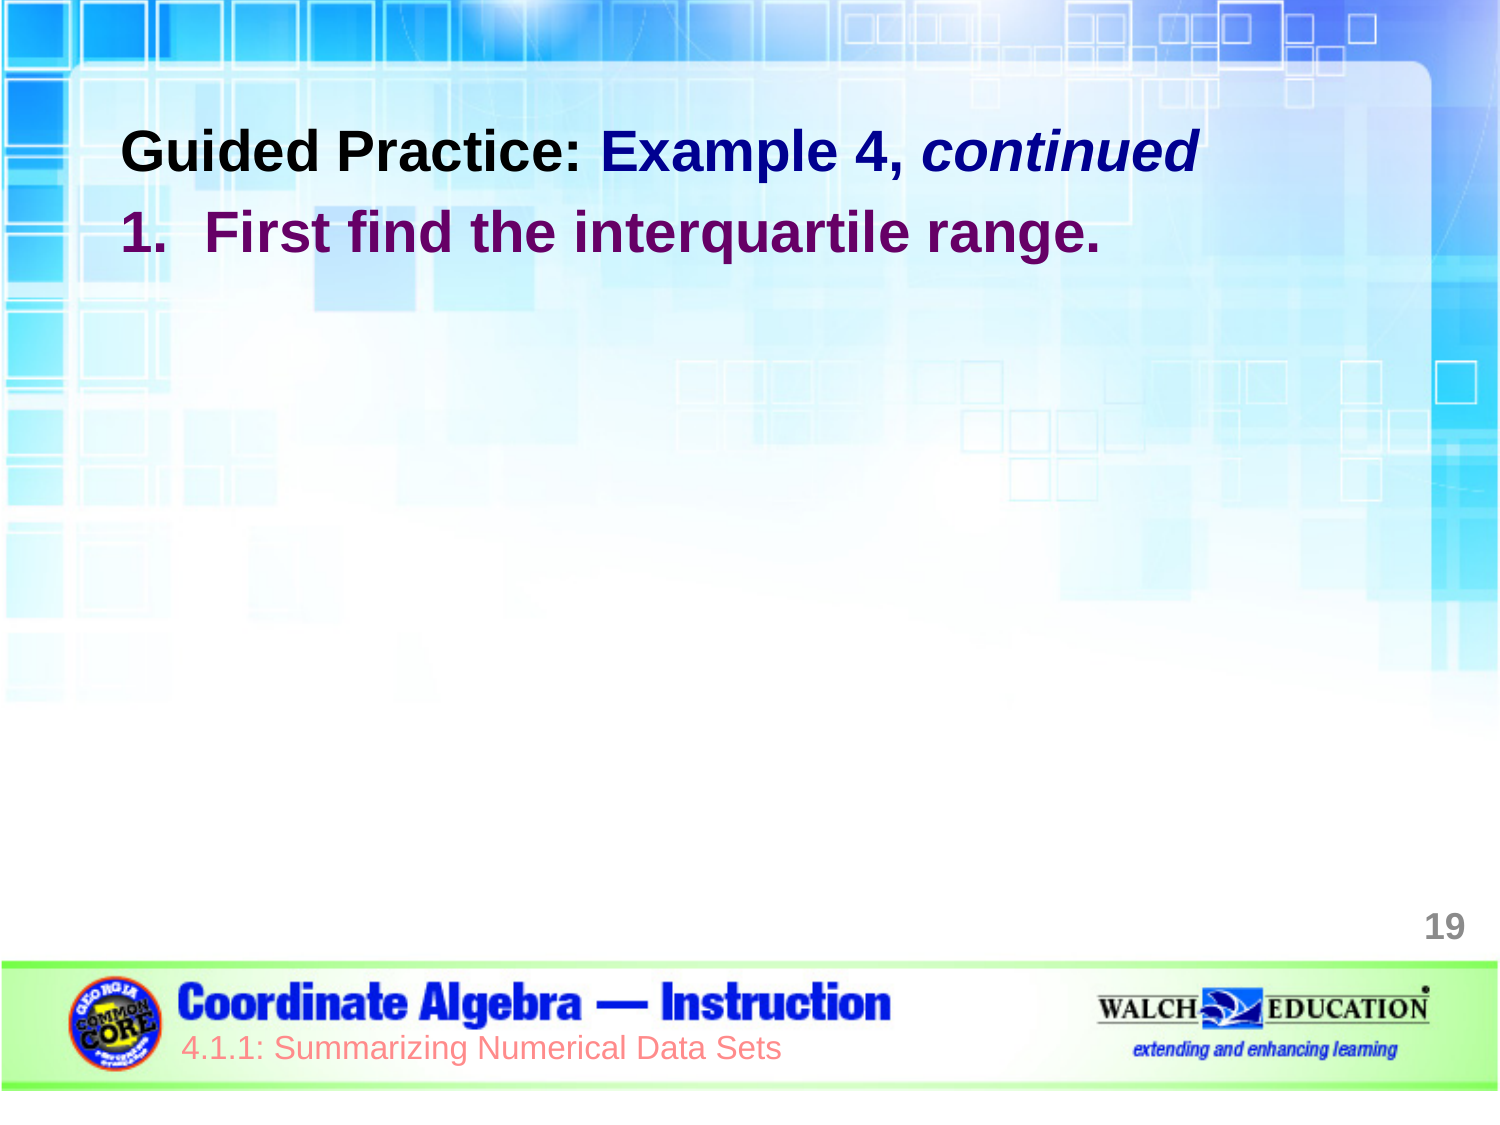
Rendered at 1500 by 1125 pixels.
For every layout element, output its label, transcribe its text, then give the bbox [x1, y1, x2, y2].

footer 4.1.1: Summarizing Numerical Data Sets [166, 1024, 1080, 1069]
slide_number 19 [1361, 901, 1481, 949]
subtitle Guided Practice: Example 4, continued First find the interquartile range. [105, 105, 1394, 925]
picture [1, 0, 1500, 1091]
